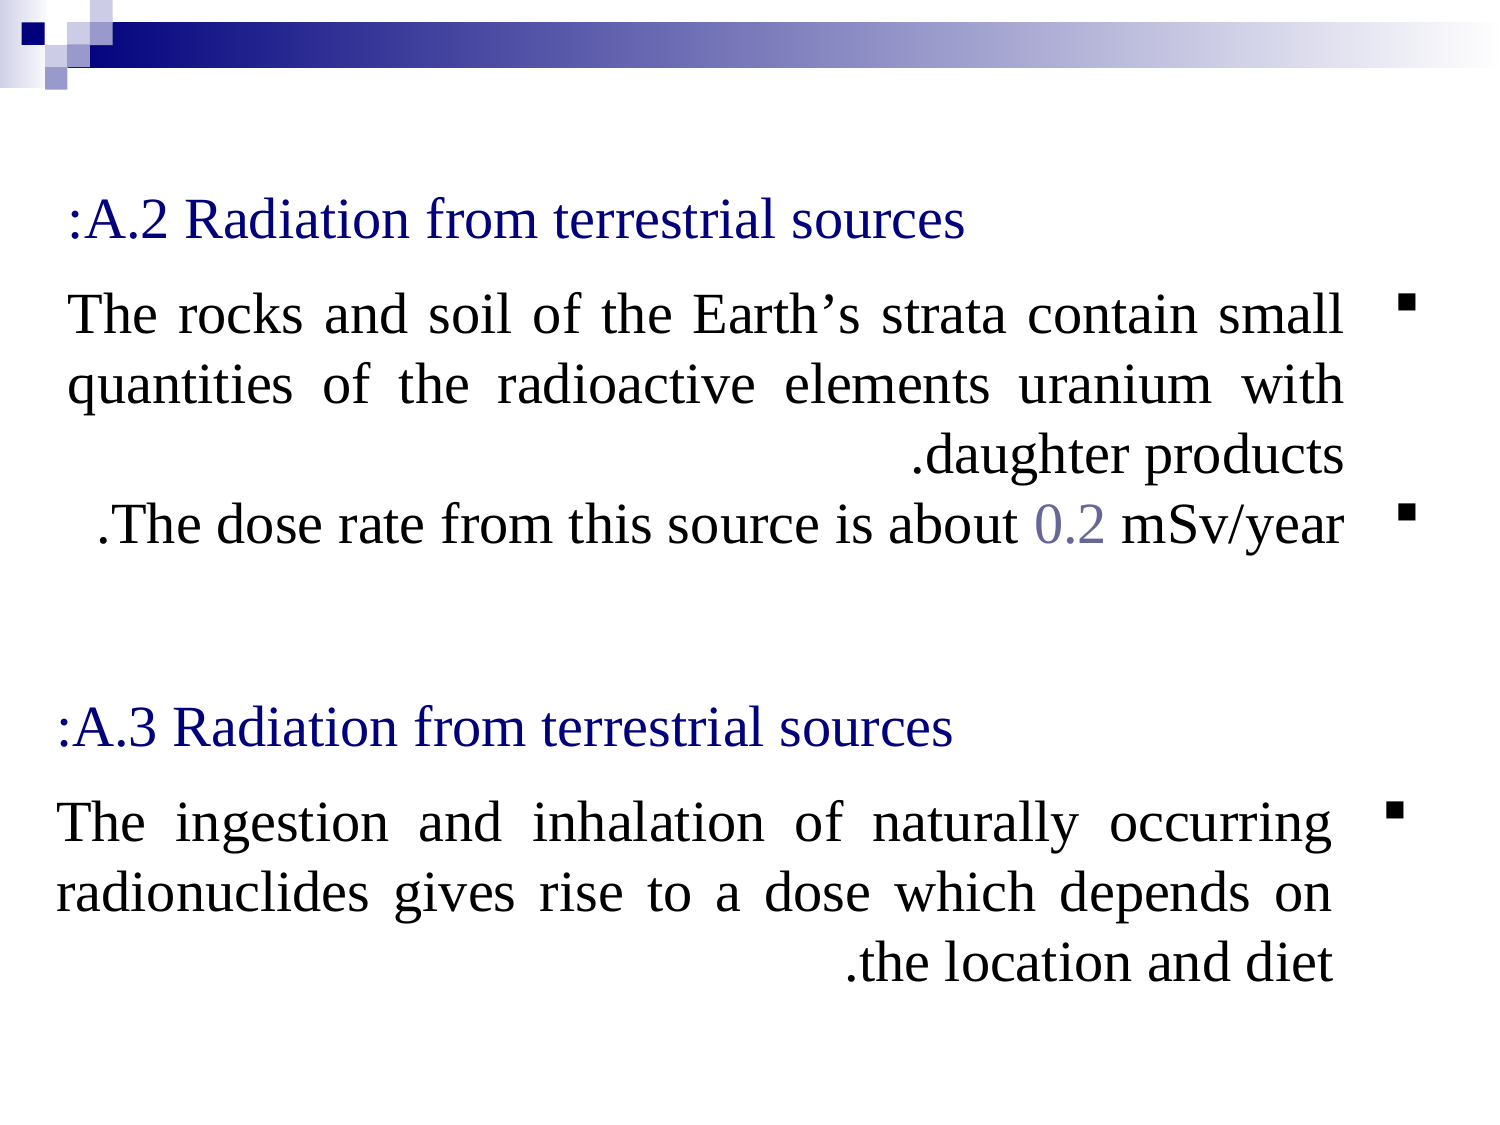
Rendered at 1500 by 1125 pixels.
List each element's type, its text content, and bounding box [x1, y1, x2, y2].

text_box A.3 Radiation from terrestrial sources: The ingestion and inhalation of naturally occurring radionuclides gives rise to a dose which depends on the location and diet. [41, 680, 1424, 1125]
text_box A.2 Radiation from terrestrial sources: The rocks and soil of the Earth’s strata contain small quantities of the radioactive elements uranium with daughter products. The dose rate from this source is about 0.2 mSv/year. [53, 172, 1436, 633]
